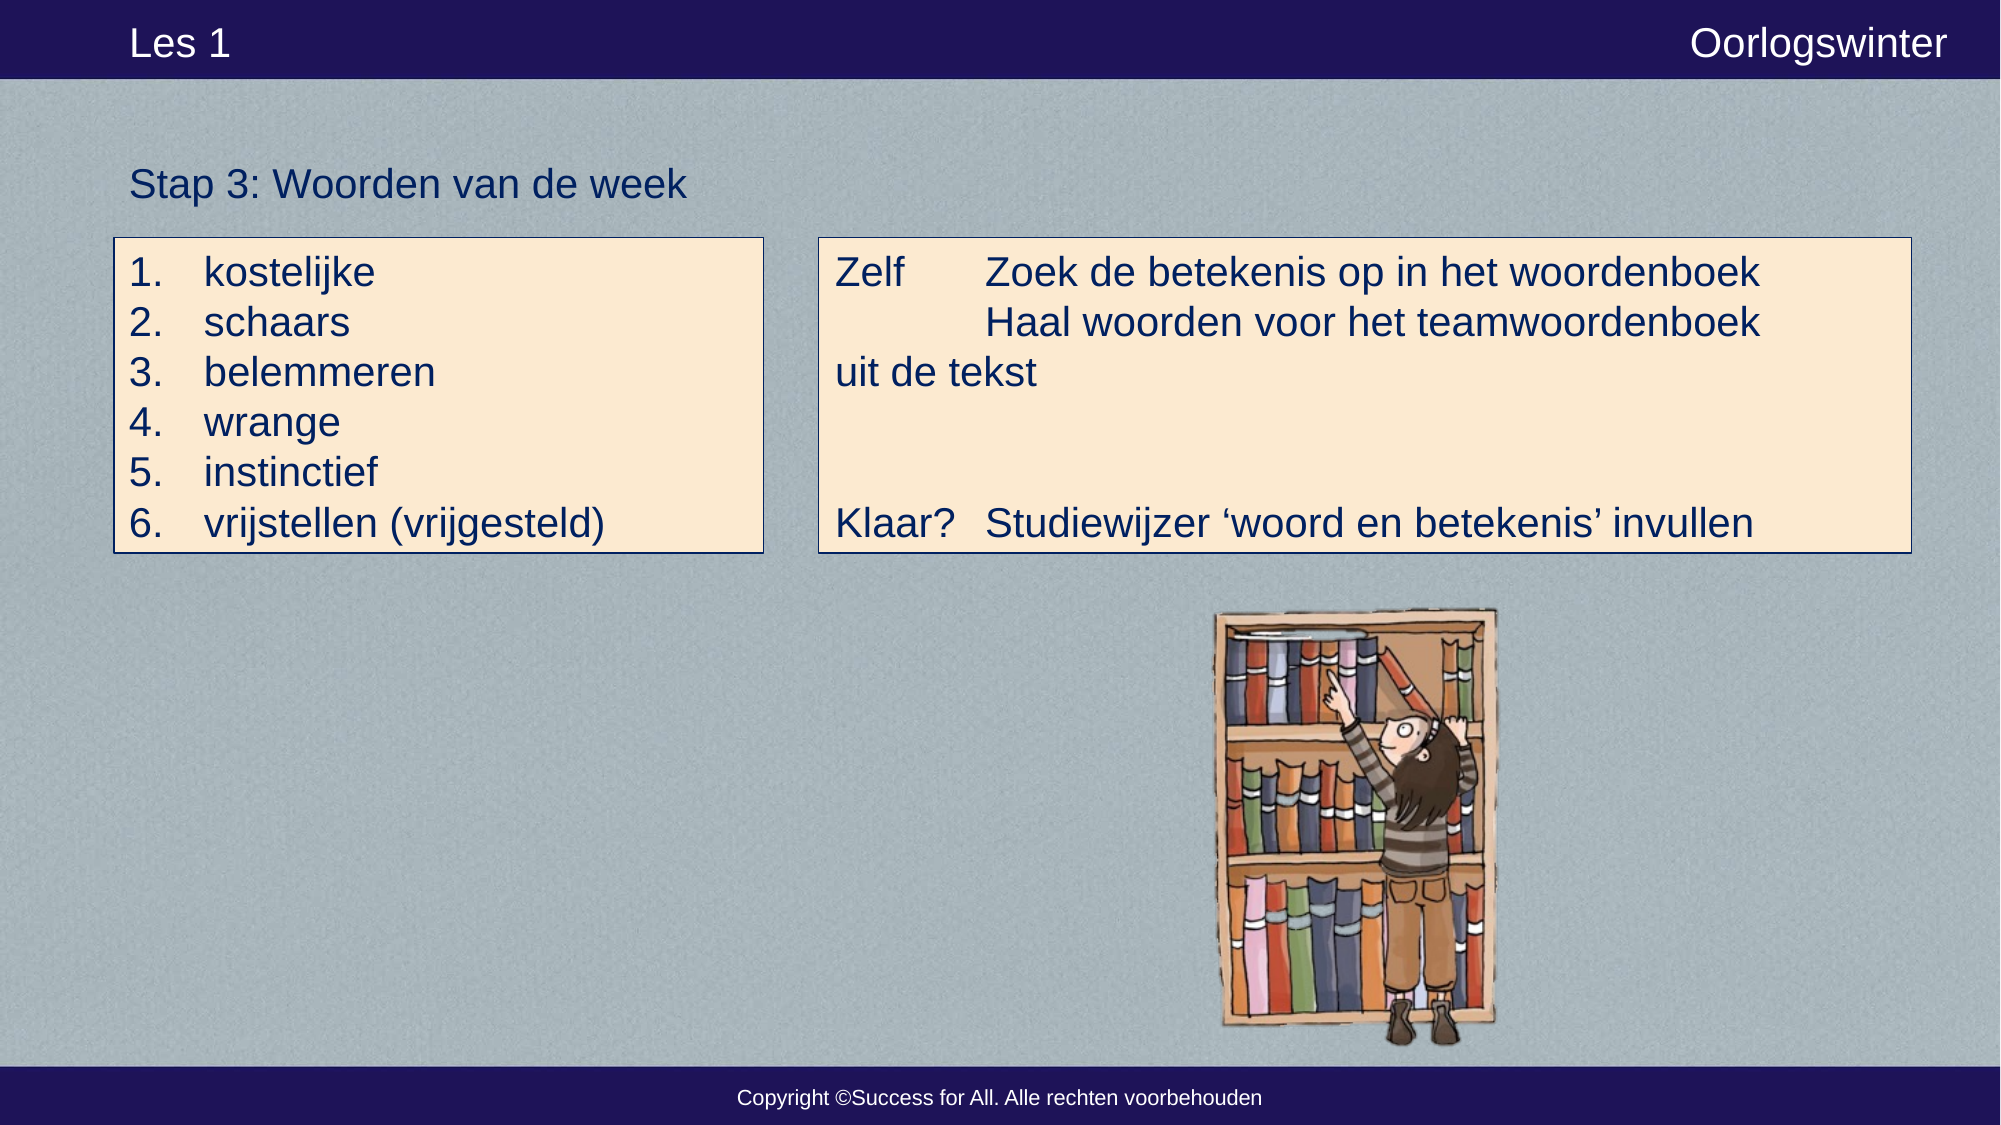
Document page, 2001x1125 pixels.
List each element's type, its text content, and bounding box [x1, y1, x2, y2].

text_box Copyright ©Success for All. Alle rechten voorbehouden [0, 1076, 2000, 1125]
text_box Les 1 [114, 8, 354, 74]
text_box Zelf Zoek de betekenis op in het woordenboek Haal woorden voor het teamwoordenboek uit de tekst Klaar? Studiewijzer ‘woord en betekenis’ invullen [818, 237, 1912, 553]
text_box Stap 3: Woorden van de week [113, 148, 1635, 214]
text_box kostelijke schaars belemmeren wrange instinctief vrijstellen (vrijgesteld) [113, 237, 764, 553]
text_box Oorlogswinter [786, 8, 1963, 74]
picture [0, 0, 2001, 1125]
